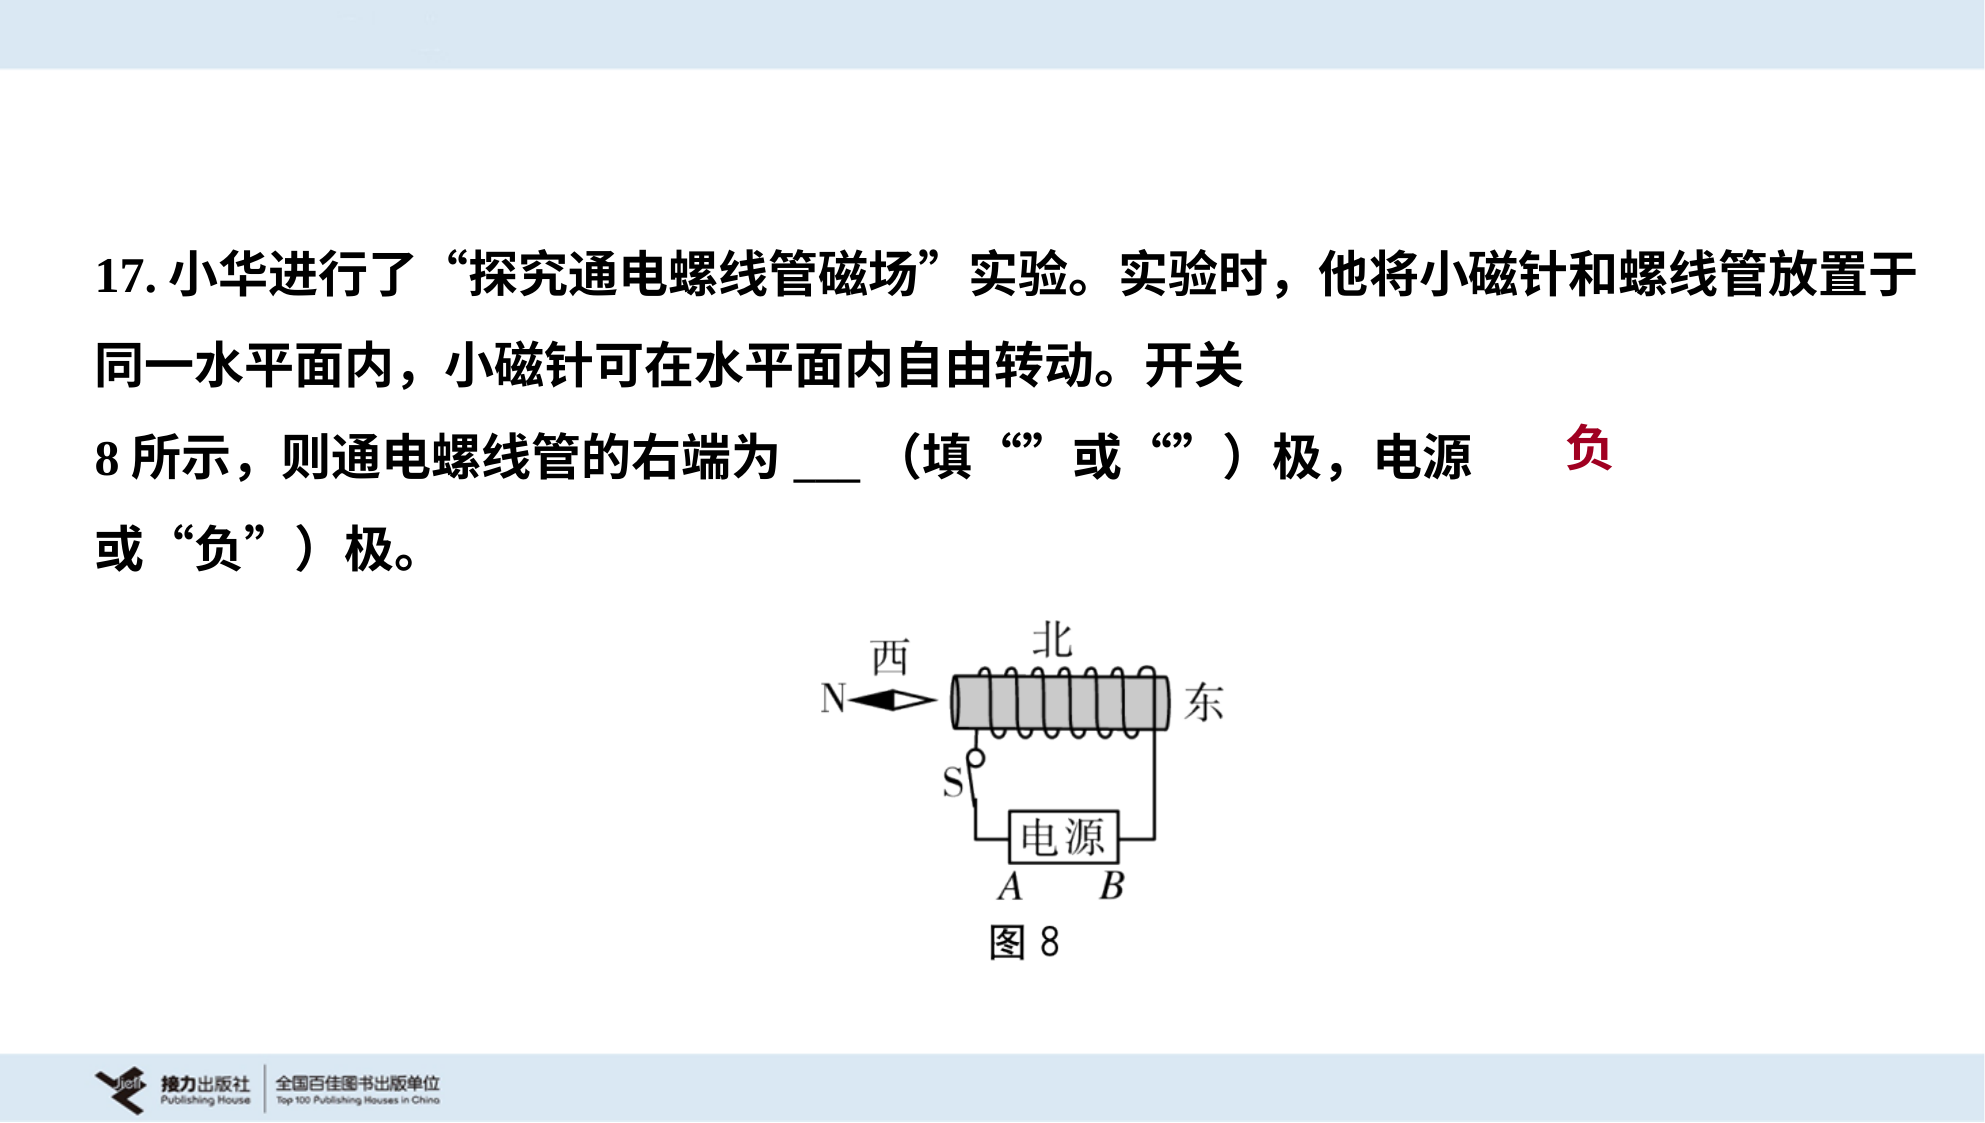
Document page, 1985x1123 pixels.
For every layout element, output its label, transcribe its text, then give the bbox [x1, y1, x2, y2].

text_box 负 [1547, 389, 1634, 477]
picture [0, 0, 1985, 1122]
